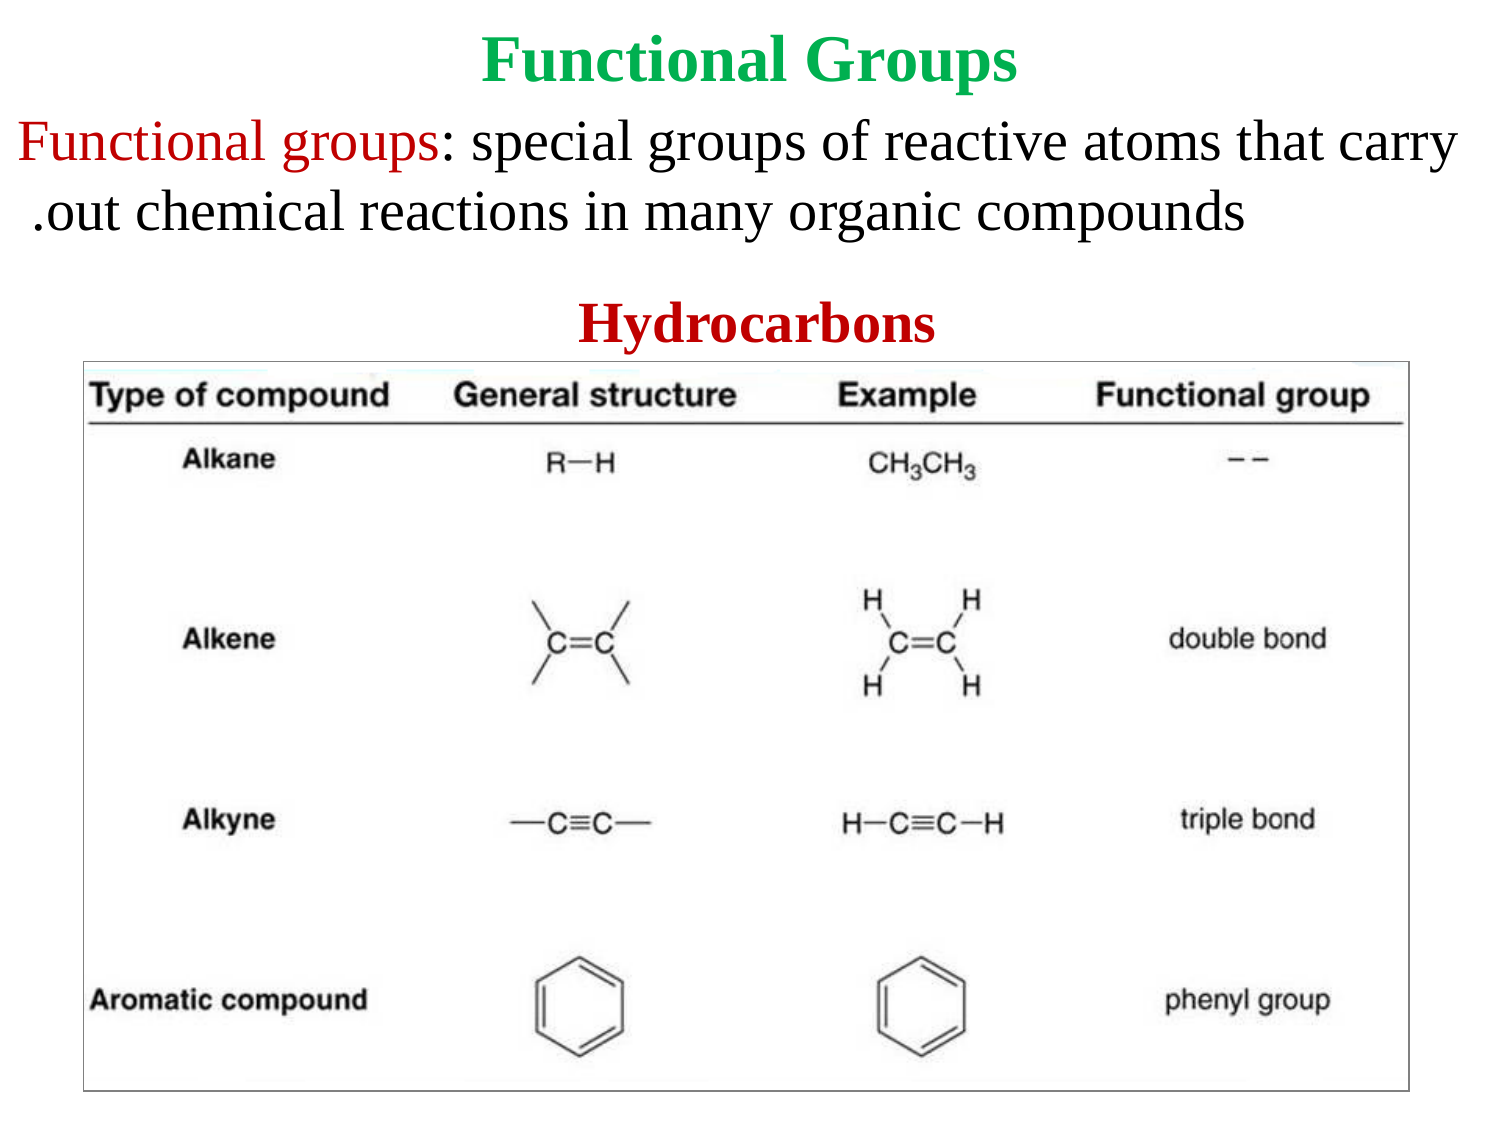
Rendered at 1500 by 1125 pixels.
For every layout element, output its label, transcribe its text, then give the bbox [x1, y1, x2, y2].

slide_number 21 [75, 1042, 425, 1103]
text_box Functional groups: special groups of reactive atoms that carry out chemical reactions in many organic compounds. [2, 94, 1500, 320]
text_box Hydrocarbons [548, 276, 952, 360]
text_box Functional Groups [465, 6, 1035, 94]
picture [83, 361, 1409, 1091]
